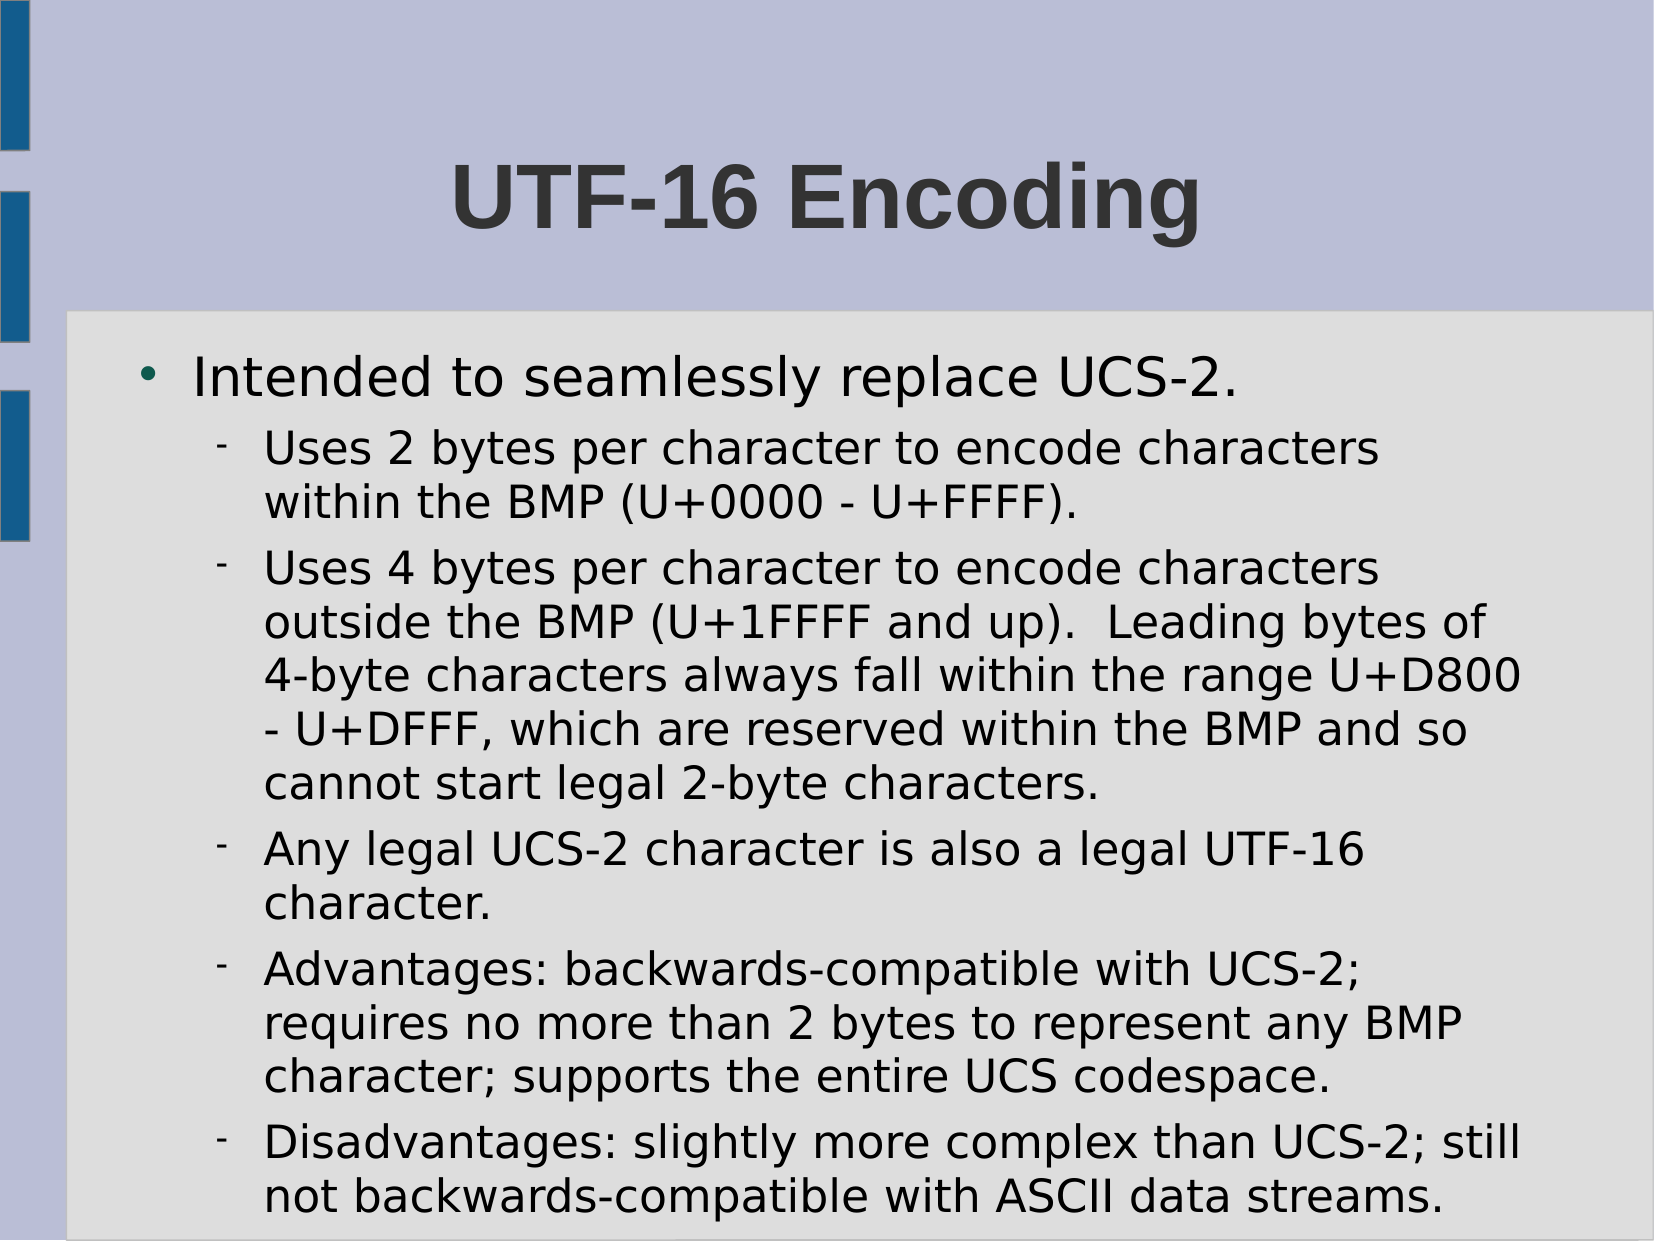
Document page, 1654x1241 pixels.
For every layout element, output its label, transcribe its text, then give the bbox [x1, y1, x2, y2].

title UTF-16 Encoding [121, 91, 1534, 299]
list Intended to seamlessly replace UCS-2. Uses 2 bytes per character to encode characters within the BMP (U+0000 - U+FFFF). Uses 4 bytes per character to encode characters outside the BMP (U+1FFFF and up). Leading bytes of 4-byte characters always fall within the range U+D800 - U+DFFF, which are reserved within the BMP and so cannot start legal 2-byte characters. Any legal UCS-2 character is also a legal UTF-16 character. Advantages: backwards-compatible with UCS-2; requires no more than 2 bytes to represent any BMP character; supports the entire UCS codespace. Disadvantages: slightly more complex than UCS-2; still not backwards-compatible with ASCII data streams. [121, 344, 1534, 1213]
